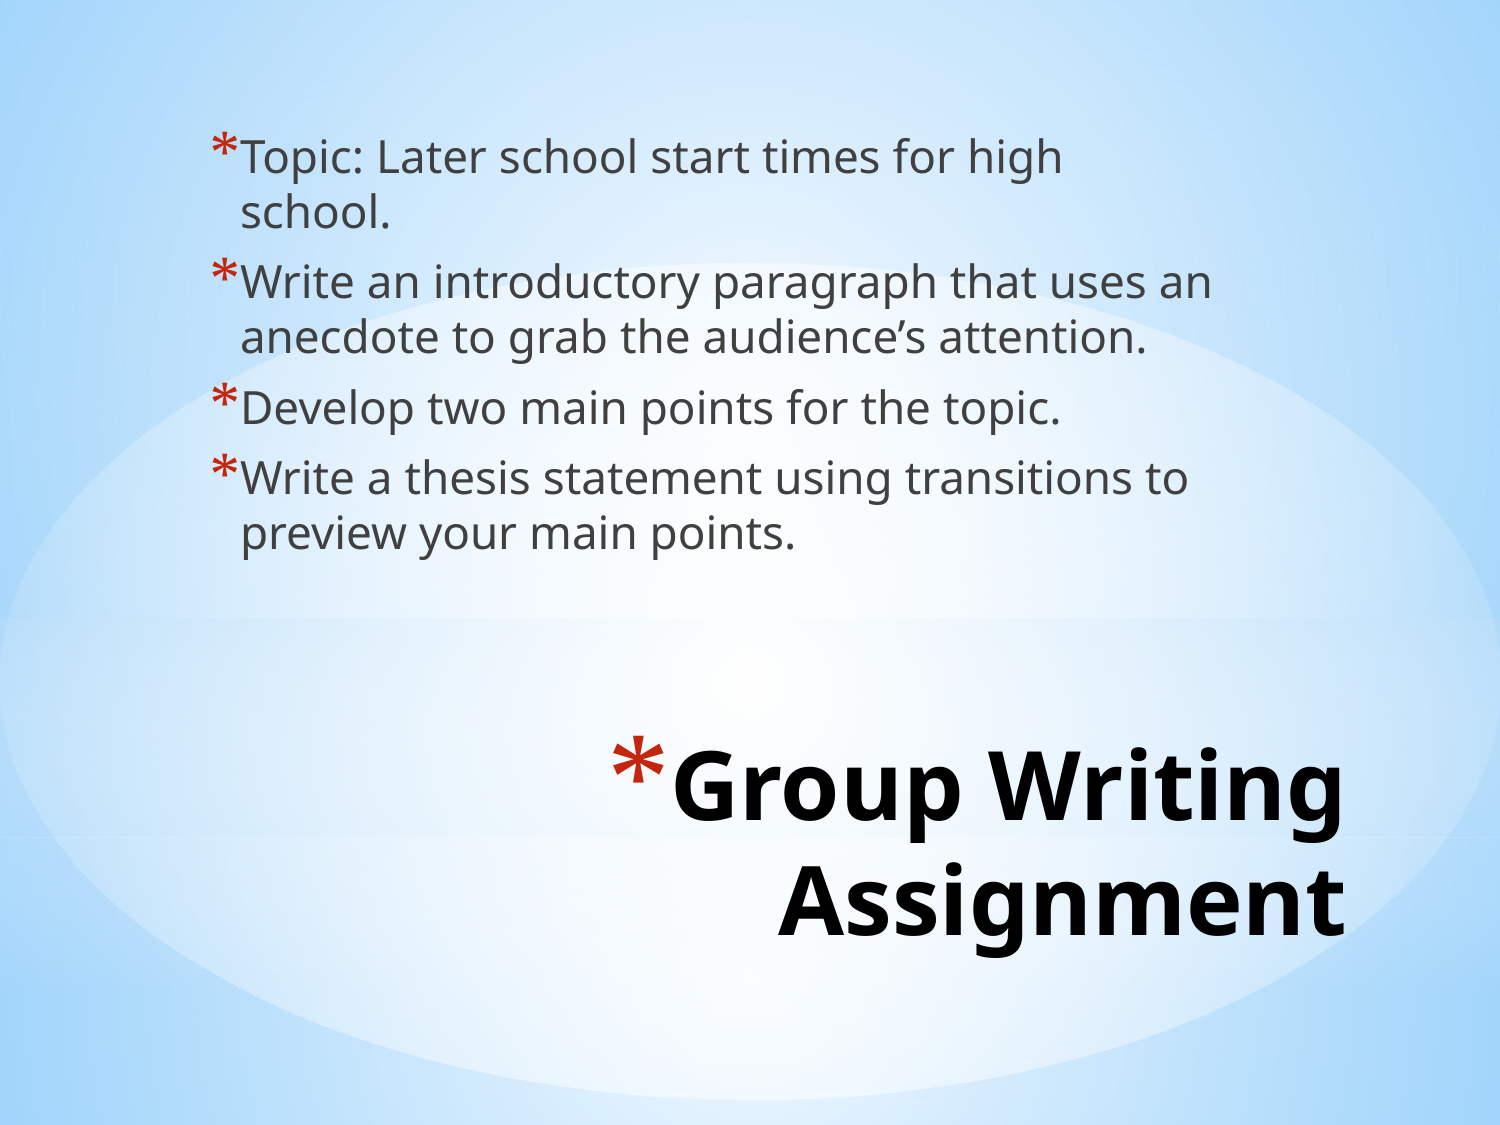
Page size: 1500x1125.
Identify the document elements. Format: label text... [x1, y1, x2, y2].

title Group Writing Assignment [294, 717, 1363, 905]
list Topic: Later school start times for high school. Write an introductory paragraph that uses an anecdote to grab the audience’s attention. Develop two main points for the topic. Write a thesis statement using transitions to preview your main points. [187, 120, 1238, 690]
